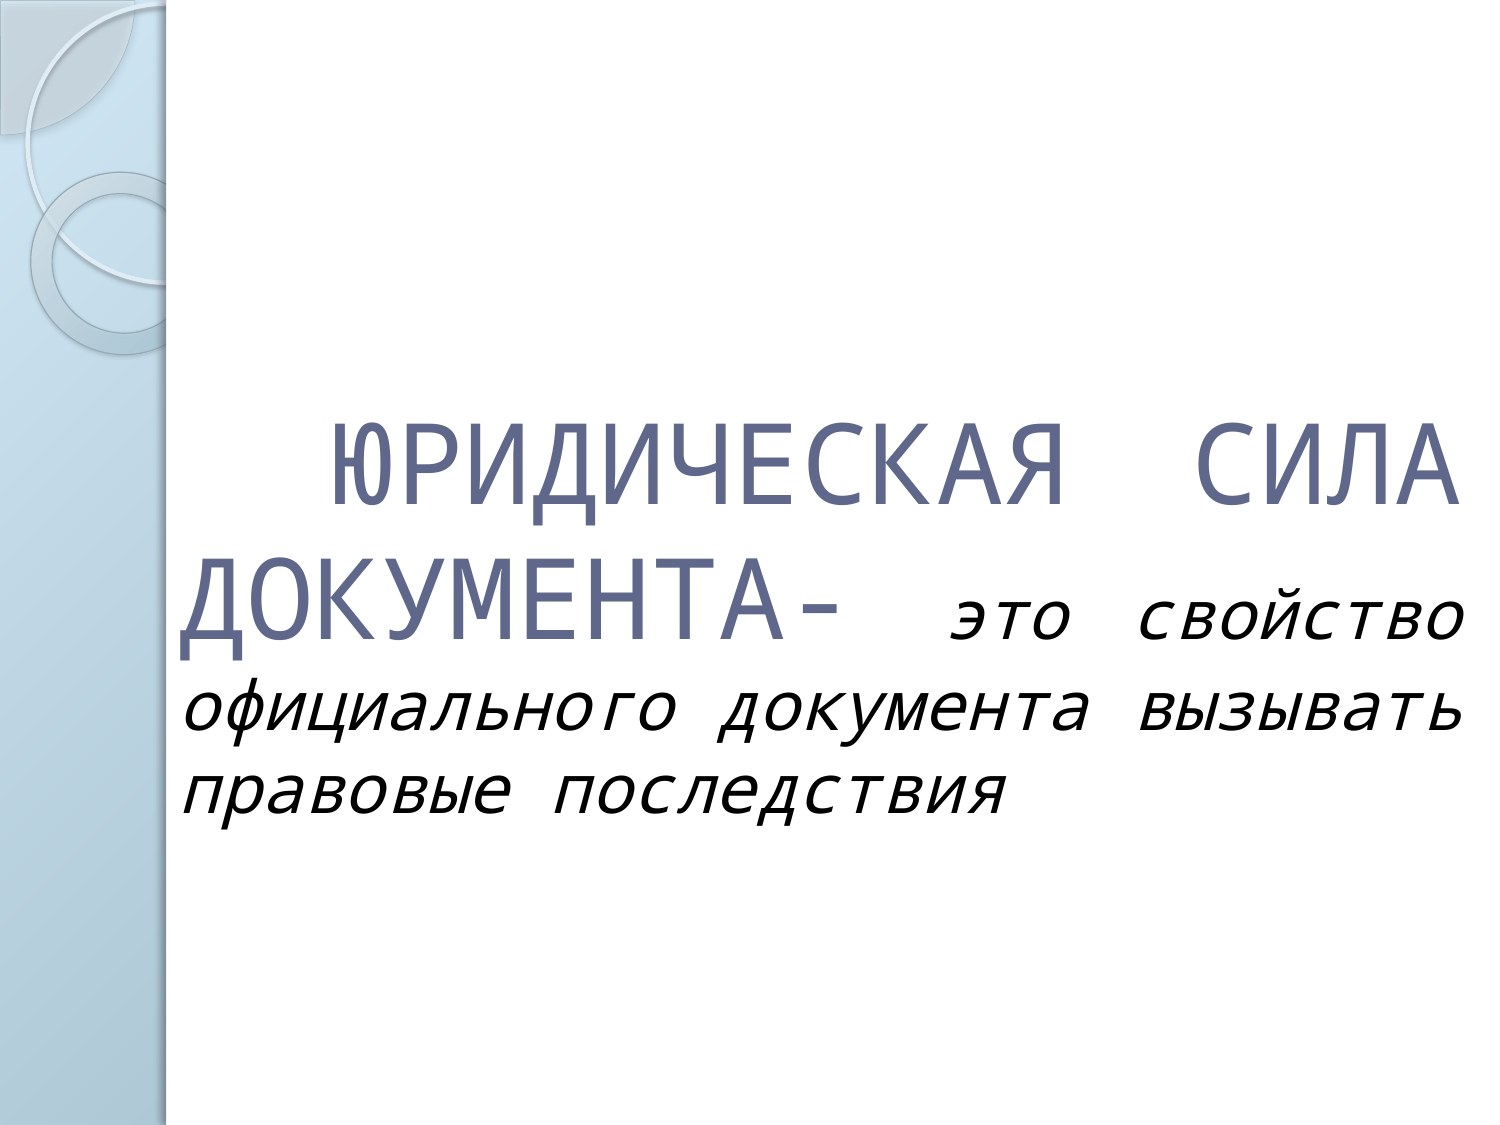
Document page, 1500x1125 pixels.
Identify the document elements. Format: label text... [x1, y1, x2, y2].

title ЮРИДИЧЕСКАЯ СИЛА ДОКУМЕНТА- это свойство официального документа вызывать правовые последствия [164, 316, 1477, 903]
